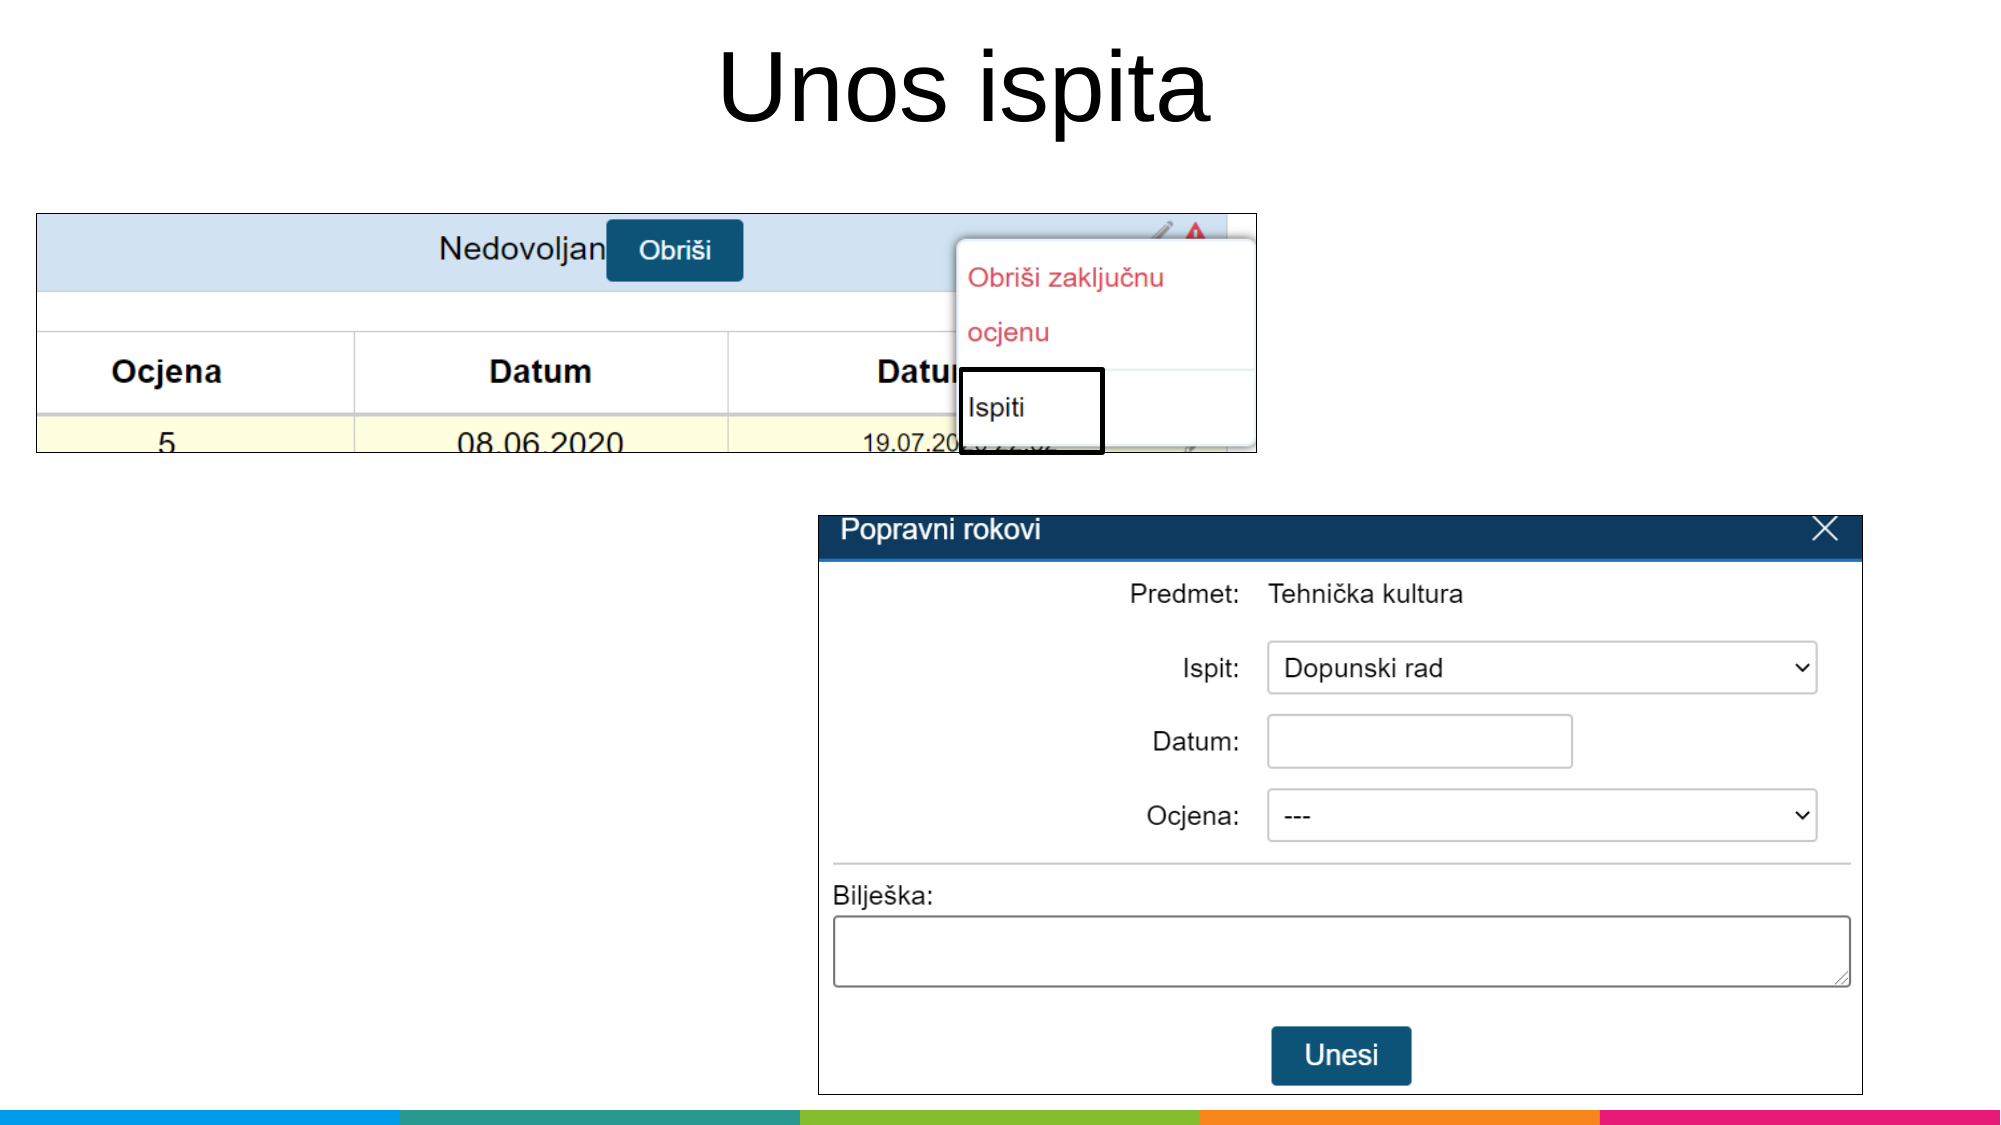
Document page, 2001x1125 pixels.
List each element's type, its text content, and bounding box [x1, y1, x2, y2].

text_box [35, 213, 1257, 453]
text_box Unos ispita [702, 14, 1532, 149]
picture [818, 515, 1864, 1096]
